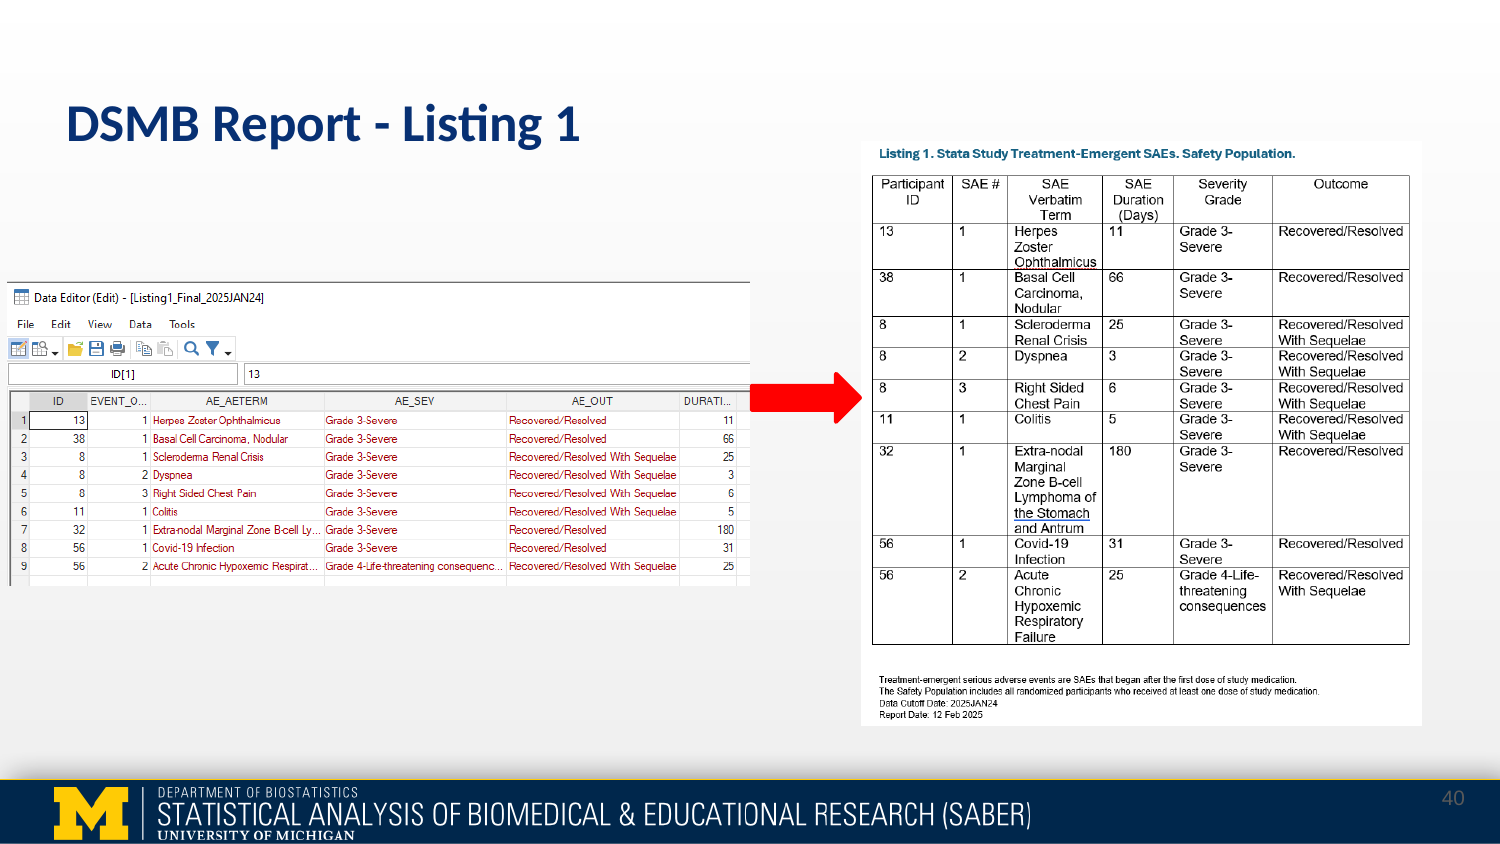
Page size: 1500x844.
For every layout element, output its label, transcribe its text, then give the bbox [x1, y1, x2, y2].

slide_number 40 [1389, 764, 1480, 830]
picture [861, 141, 1422, 726]
picture [54, 787, 1030, 840]
title DSMB Report - Listing 1 [51, 72, 1449, 167]
picture [6, 281, 751, 586]
text_box [755, 372, 856, 424]
